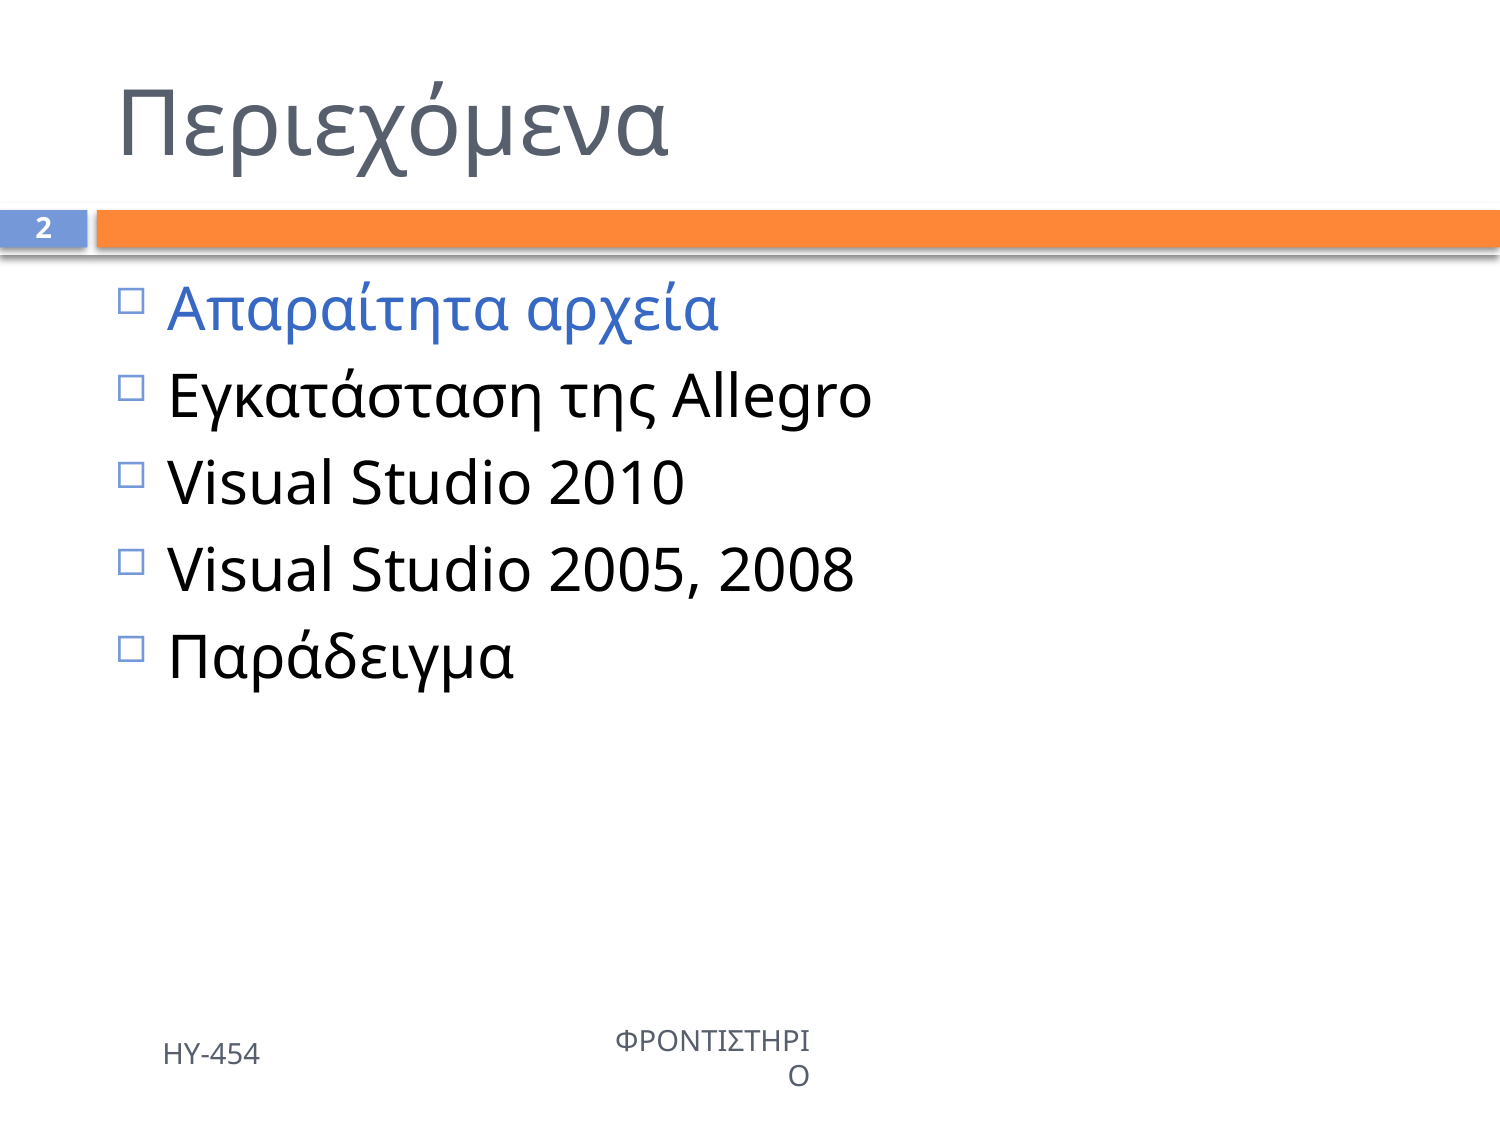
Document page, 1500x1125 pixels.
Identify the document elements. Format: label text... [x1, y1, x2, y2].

title Περιεχόμενα [100, 37, 1438, 200]
footer ΗΥ-454 [99, 1024, 275, 1085]
slide_number 2 [0, 208, 88, 249]
list Απαραίτητα αρχεία Εγκατάσταση της Allegro Visual Studio 2010 Visual Studio 2005, 2008 Παράδειγμα [100, 262, 1438, 1000]
